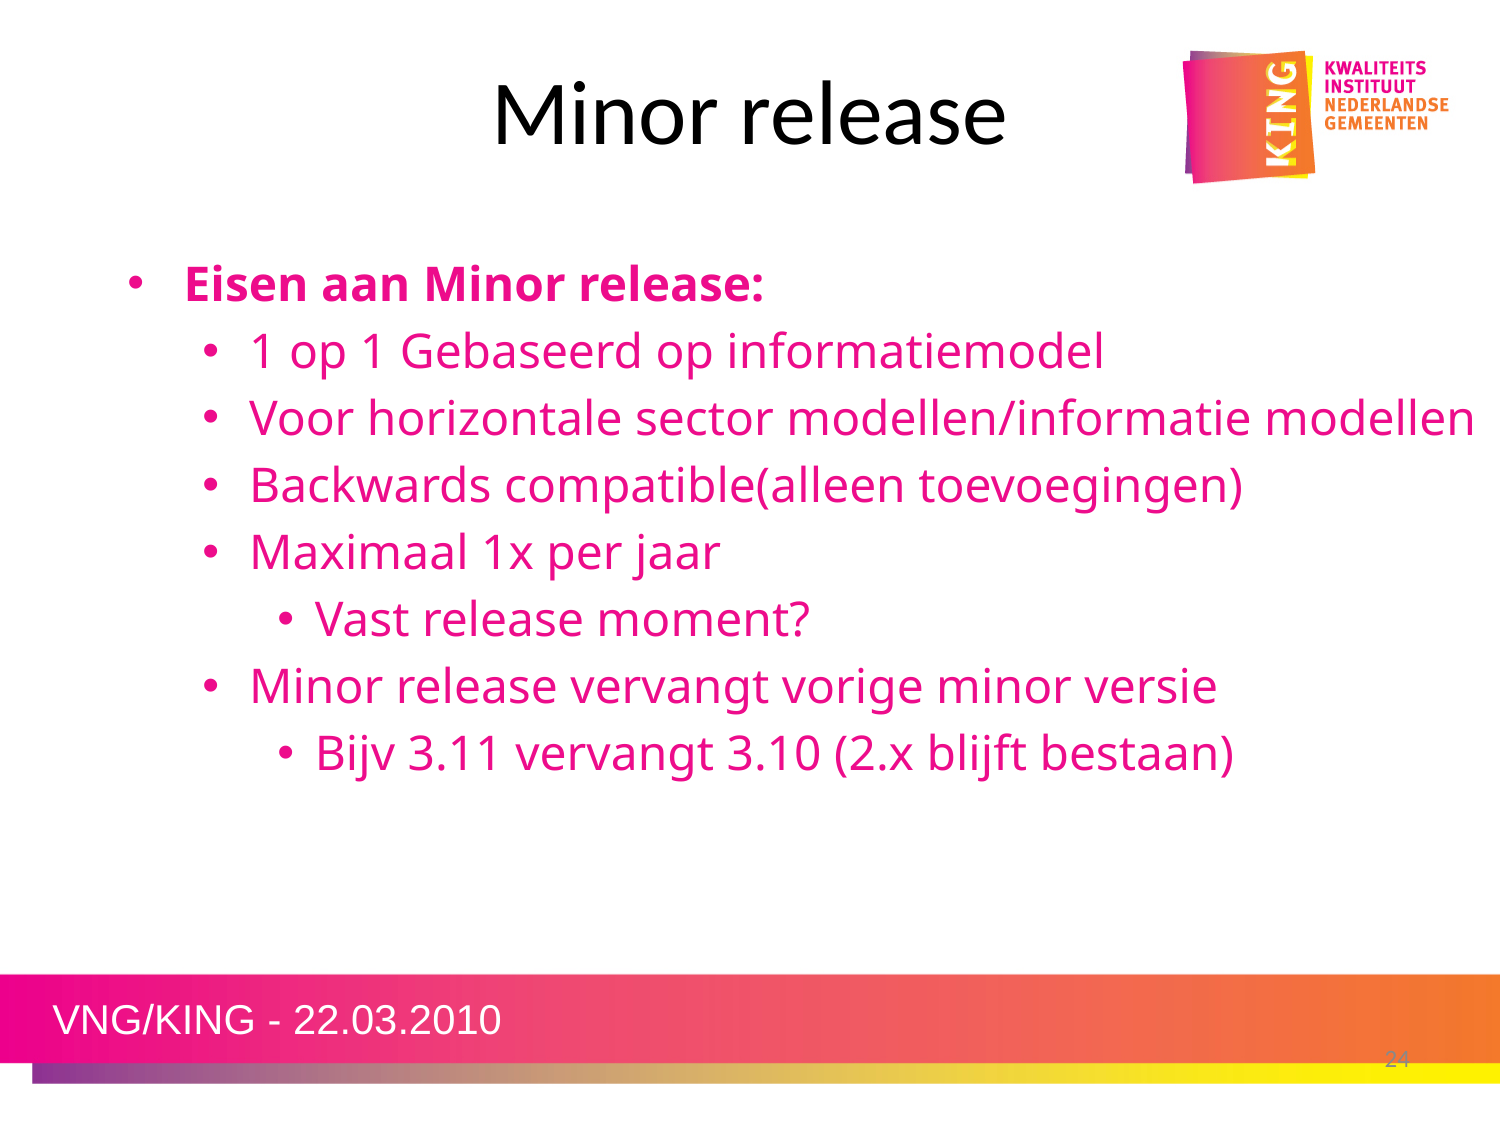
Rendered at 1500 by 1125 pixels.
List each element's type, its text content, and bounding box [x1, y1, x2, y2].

title Minor release [75, 45, 1425, 233]
slide_number 24 [1074, 1042, 1425, 1103]
list Eisen aan Minor release: 1 op 1 Gebaseerd op informatiemodel Voor horizontale sector modellen/informatie modellen Backwards compatible(alleen toevoegingen) Maximaal 1x per jaar Vast release moment? Minor release vervangt vorige minor versie Bijv 3.11 vervangt 3.10 (2.x blijft bestaan) [112, 246, 1500, 989]
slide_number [37, 971, 988, 1064]
picture [0, 0, 1500, 1125]
